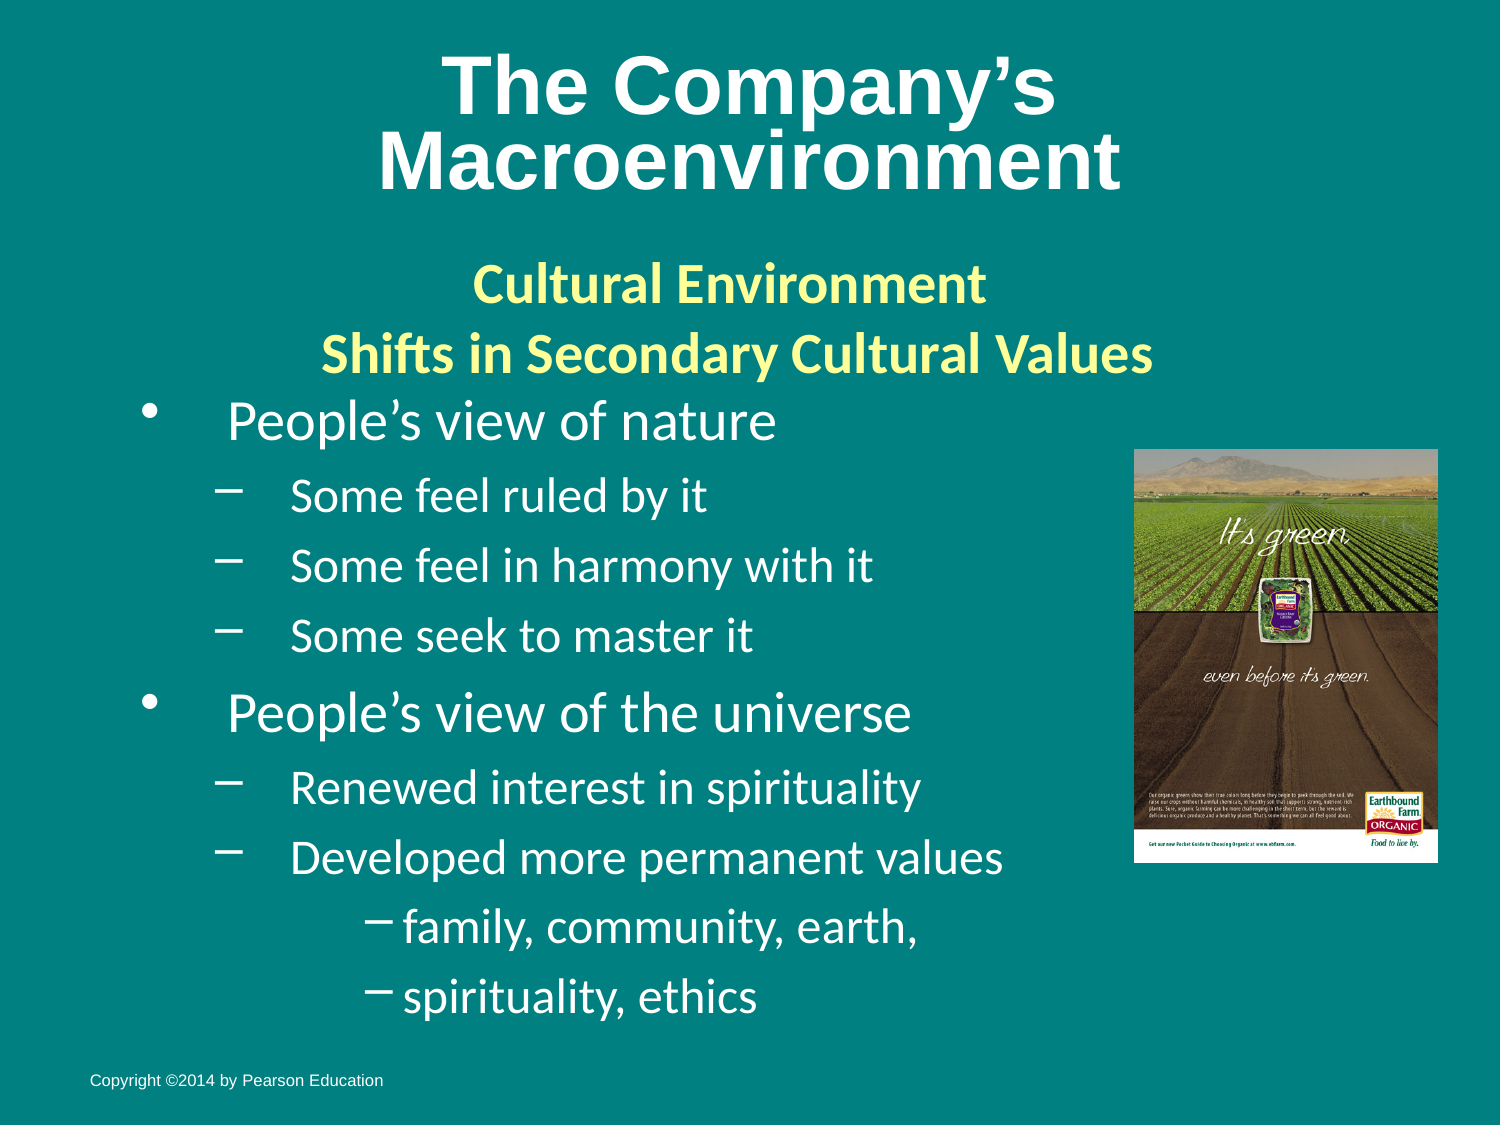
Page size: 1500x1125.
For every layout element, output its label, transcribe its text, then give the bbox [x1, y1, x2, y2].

picture [1134, 449, 1438, 863]
text_box Copyright ©2014 by Pearson Education [74, 1062, 825, 1098]
list Cultural Environment Shifts in Secondary Cultural Values [149, 237, 1326, 301]
list People’s view of nature Some feel ruled by it Some feel in harmony with it Some seek to master it People’s view of the universe Renewed interest in spirituality Developed more permanent values family, community, earth, spirituality, ethics [124, 374, 1163, 1051]
title The Company’s Macroenvironment [112, 37, 1388, 226]
